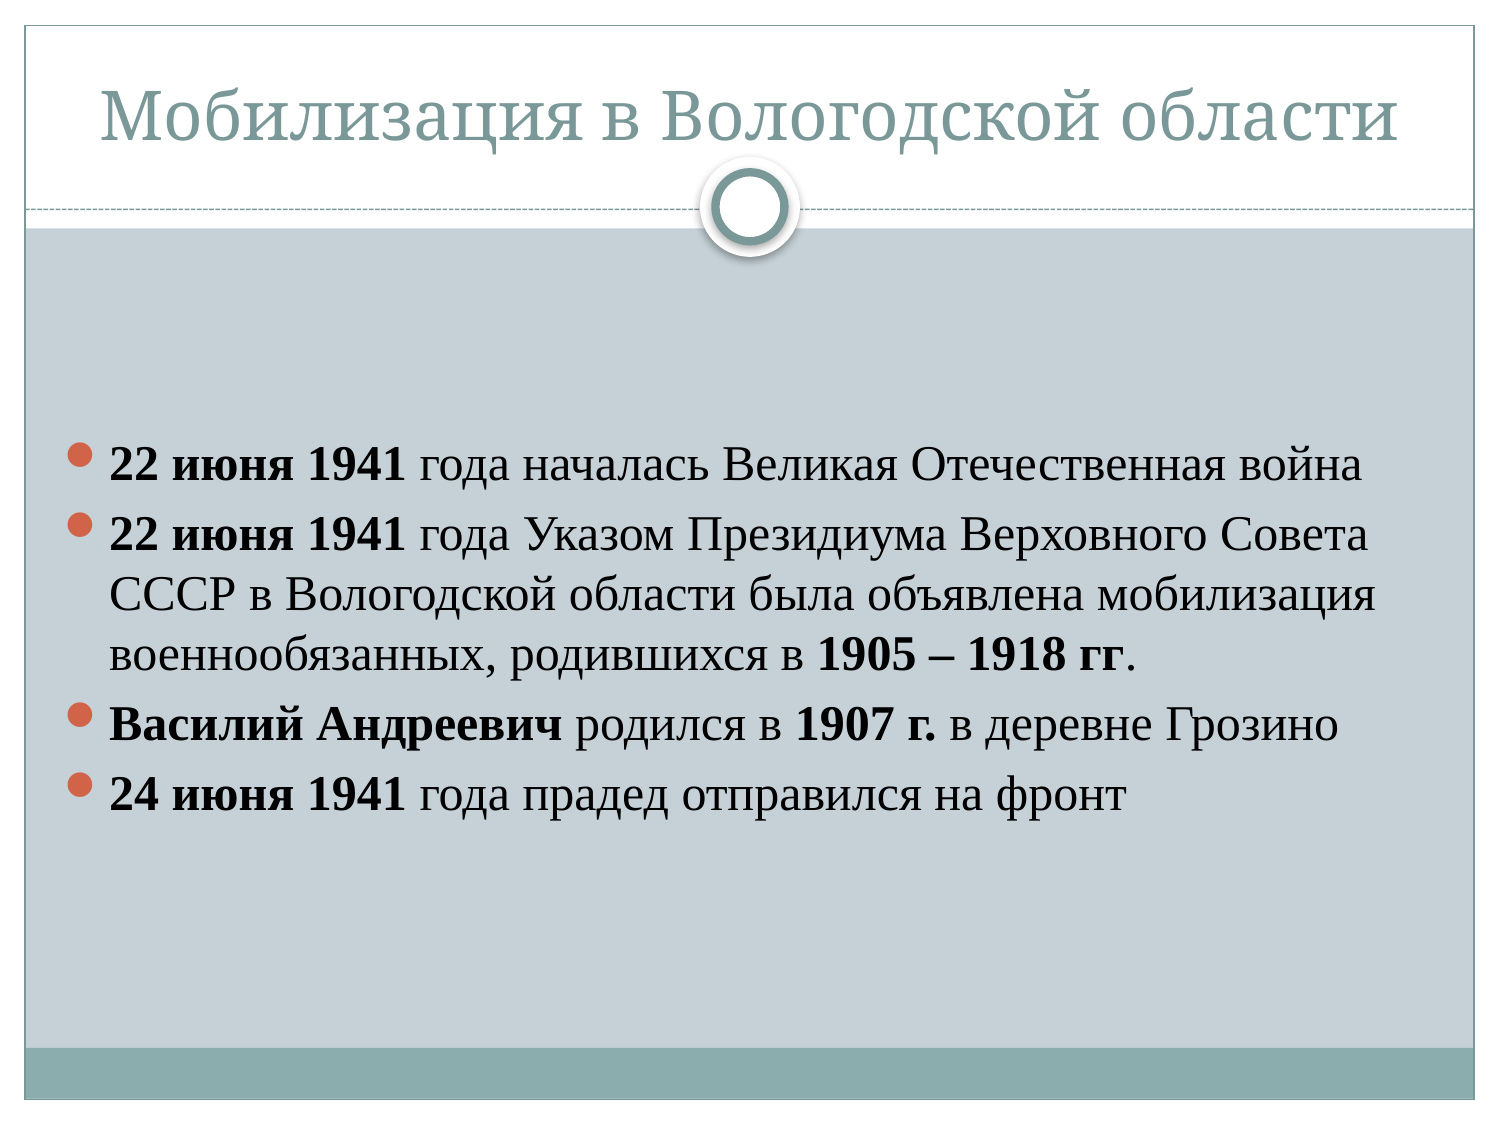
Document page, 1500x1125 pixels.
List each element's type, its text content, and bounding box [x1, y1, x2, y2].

list 22 июня 1941 года началась Великая Отечественная война 22 июня 1941 года Указом Президиума Верховного Совета СССР в Вологодской области была объявлена мобилизация военнообязанных, родившихся в 1905 – 1918 гг. Василий Андреевич родился в 1907 г. в деревне Грозино 24 июня 1941 года прадед отправился на фронт [49, 250, 1445, 1001]
title Мобилизация в Вологодской области [49, 37, 1450, 162]
